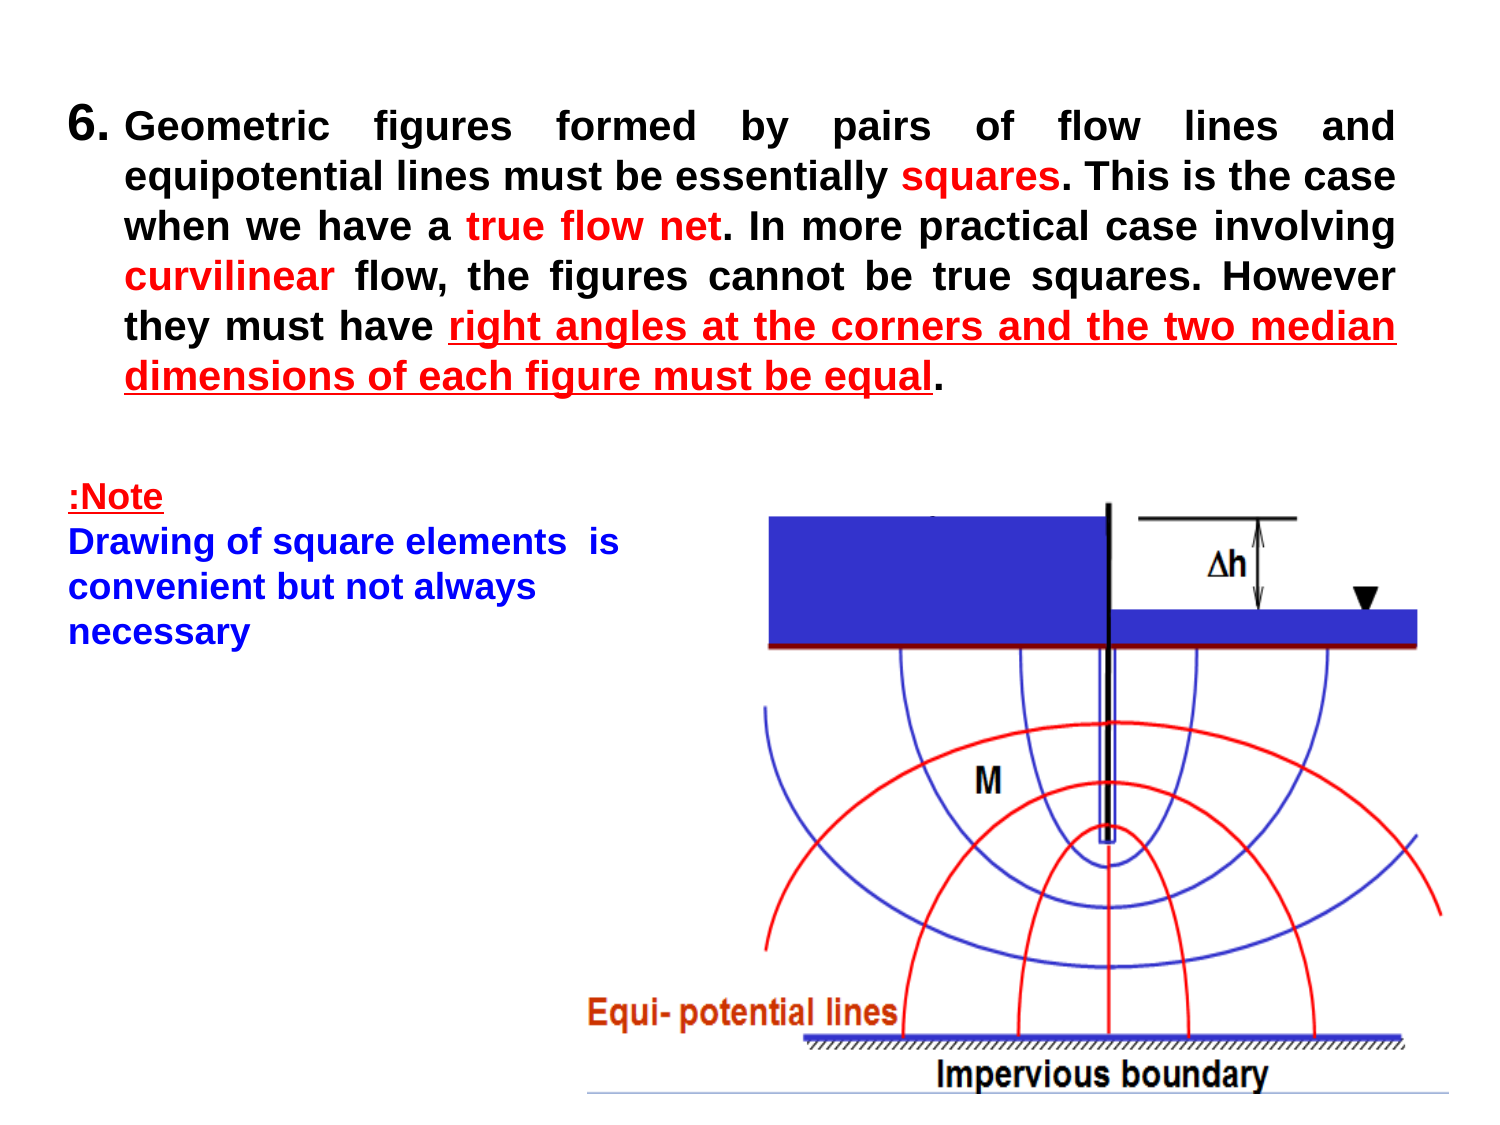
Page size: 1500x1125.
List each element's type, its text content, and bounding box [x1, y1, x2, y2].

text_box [572, 290, 1449, 1095]
text_box Note: Drawing of square elements is convenient but not always necessary [53, 464, 567, 660]
text_box Geometric figures formed by pairs of flow lines and equipotential lines must be essentially squares. This is the case when we have a true flow net. In more practical case involving curvilinear flow, the figures cannot be true squares. However they must have right angles at the corners and the two median dimensions of each figure must be equal. [53, 91, 1412, 406]
